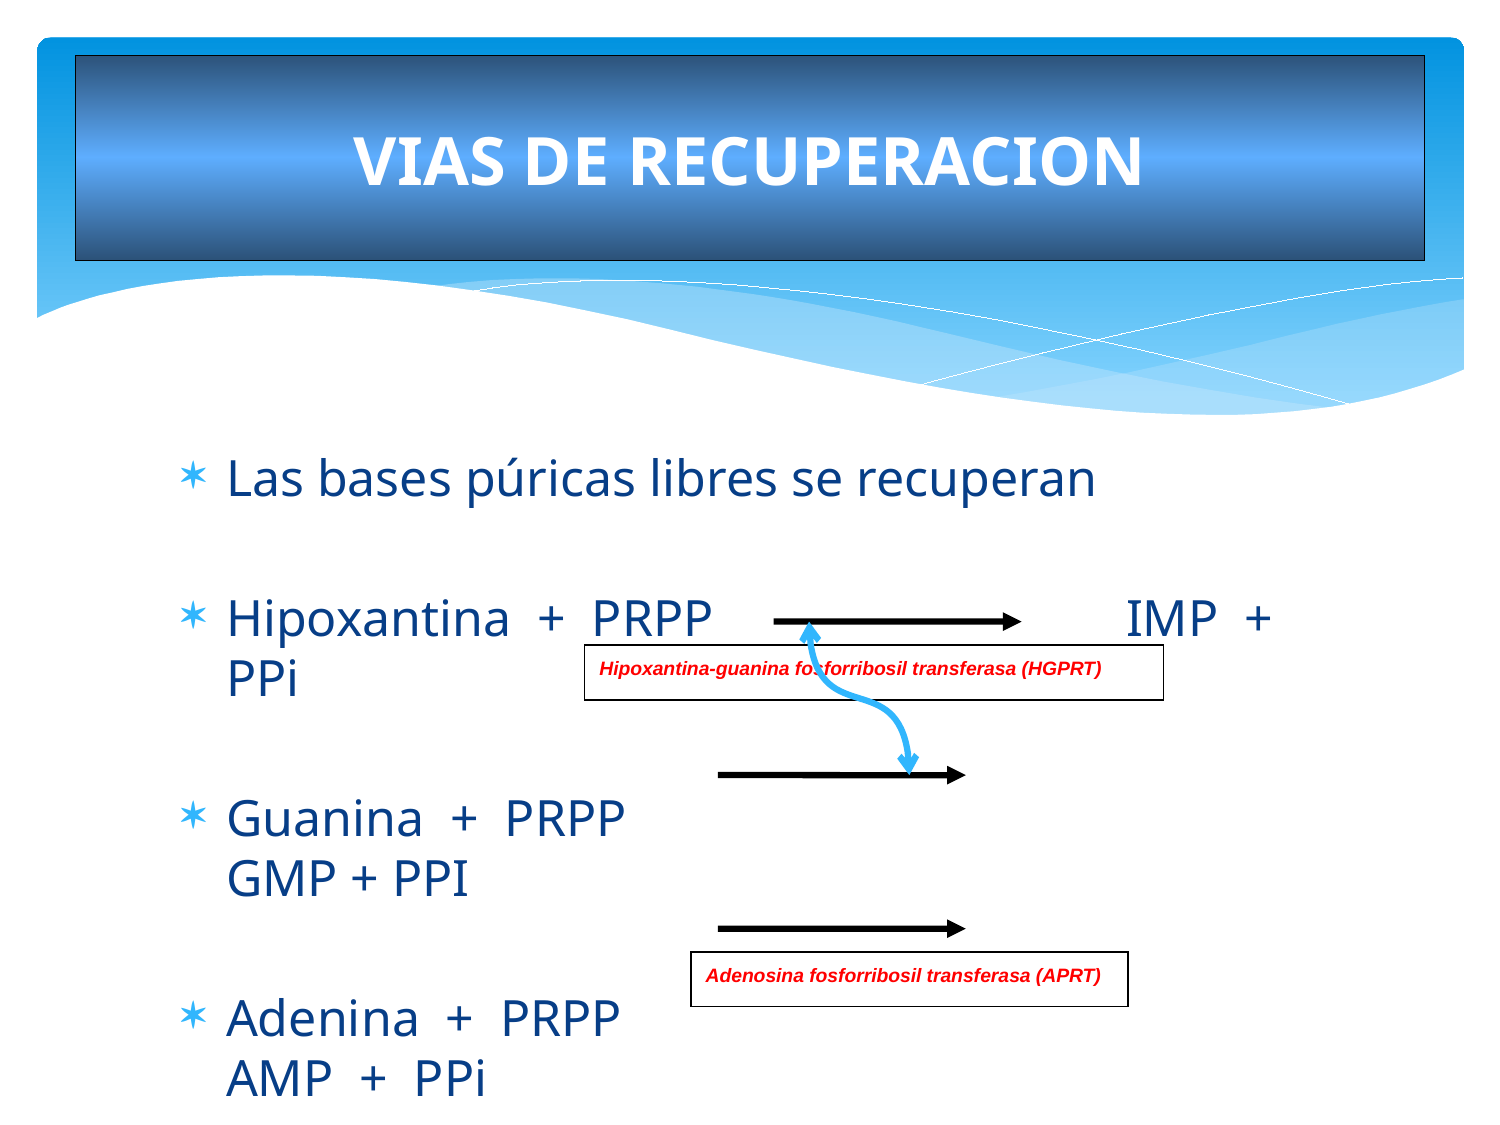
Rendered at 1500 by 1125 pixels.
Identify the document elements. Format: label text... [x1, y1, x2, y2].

text_box [717, 922, 966, 935]
list Las bases púricas libres se recuperan Hipoxantina + PRPP IMP + PPi Guanina + PRPP GMP + PPI Adenina + PRPP AMP + PPi [166, 439, 1382, 1006]
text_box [782, 647, 937, 749]
text_box [810, 615, 1022, 628]
text_box [910, 768, 966, 782]
text_box Hipoxantina-guanina fosforribosil transferasa (HGPRT) [928, 645, 1164, 700]
text_box Adenosina fosforribosil transferasa (APRT) [690, 951, 1128, 1007]
title VIAS DE RECUPERACION [75, 55, 1425, 261]
text_box Hipoxantina-guanina fosforribosil transferasa (HGPRT) [584, 645, 791, 700]
